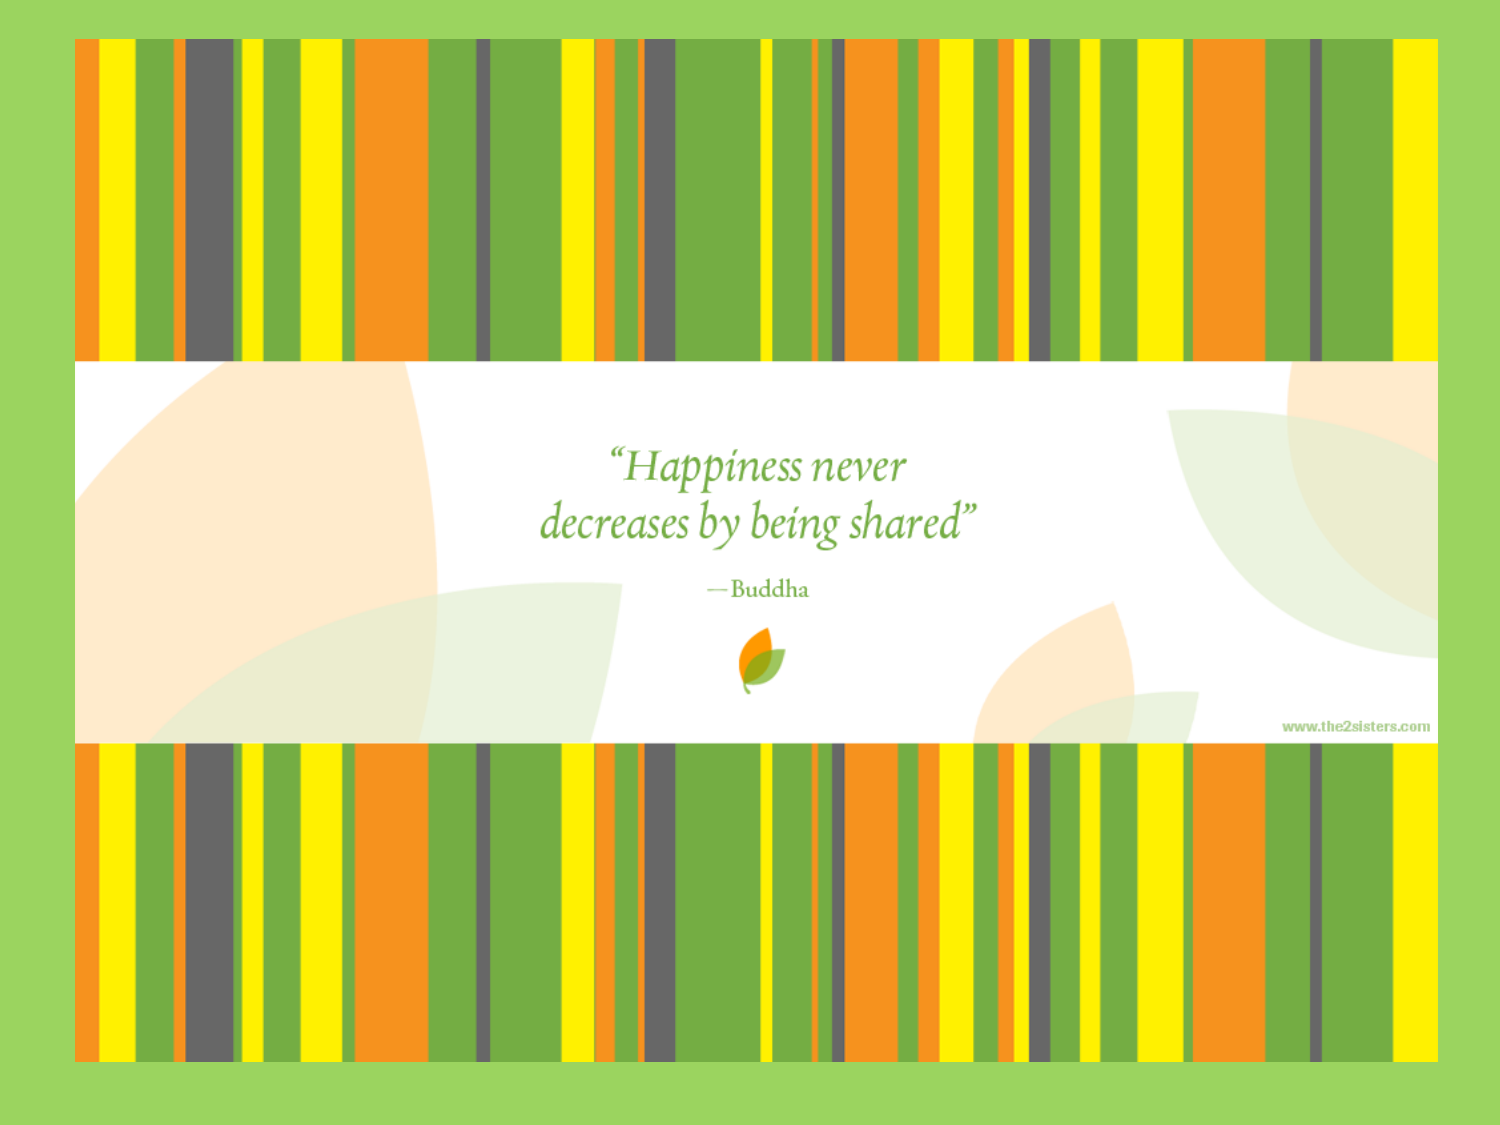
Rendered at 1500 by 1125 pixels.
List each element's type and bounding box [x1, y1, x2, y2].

list [74, 39, 1438, 1063]
